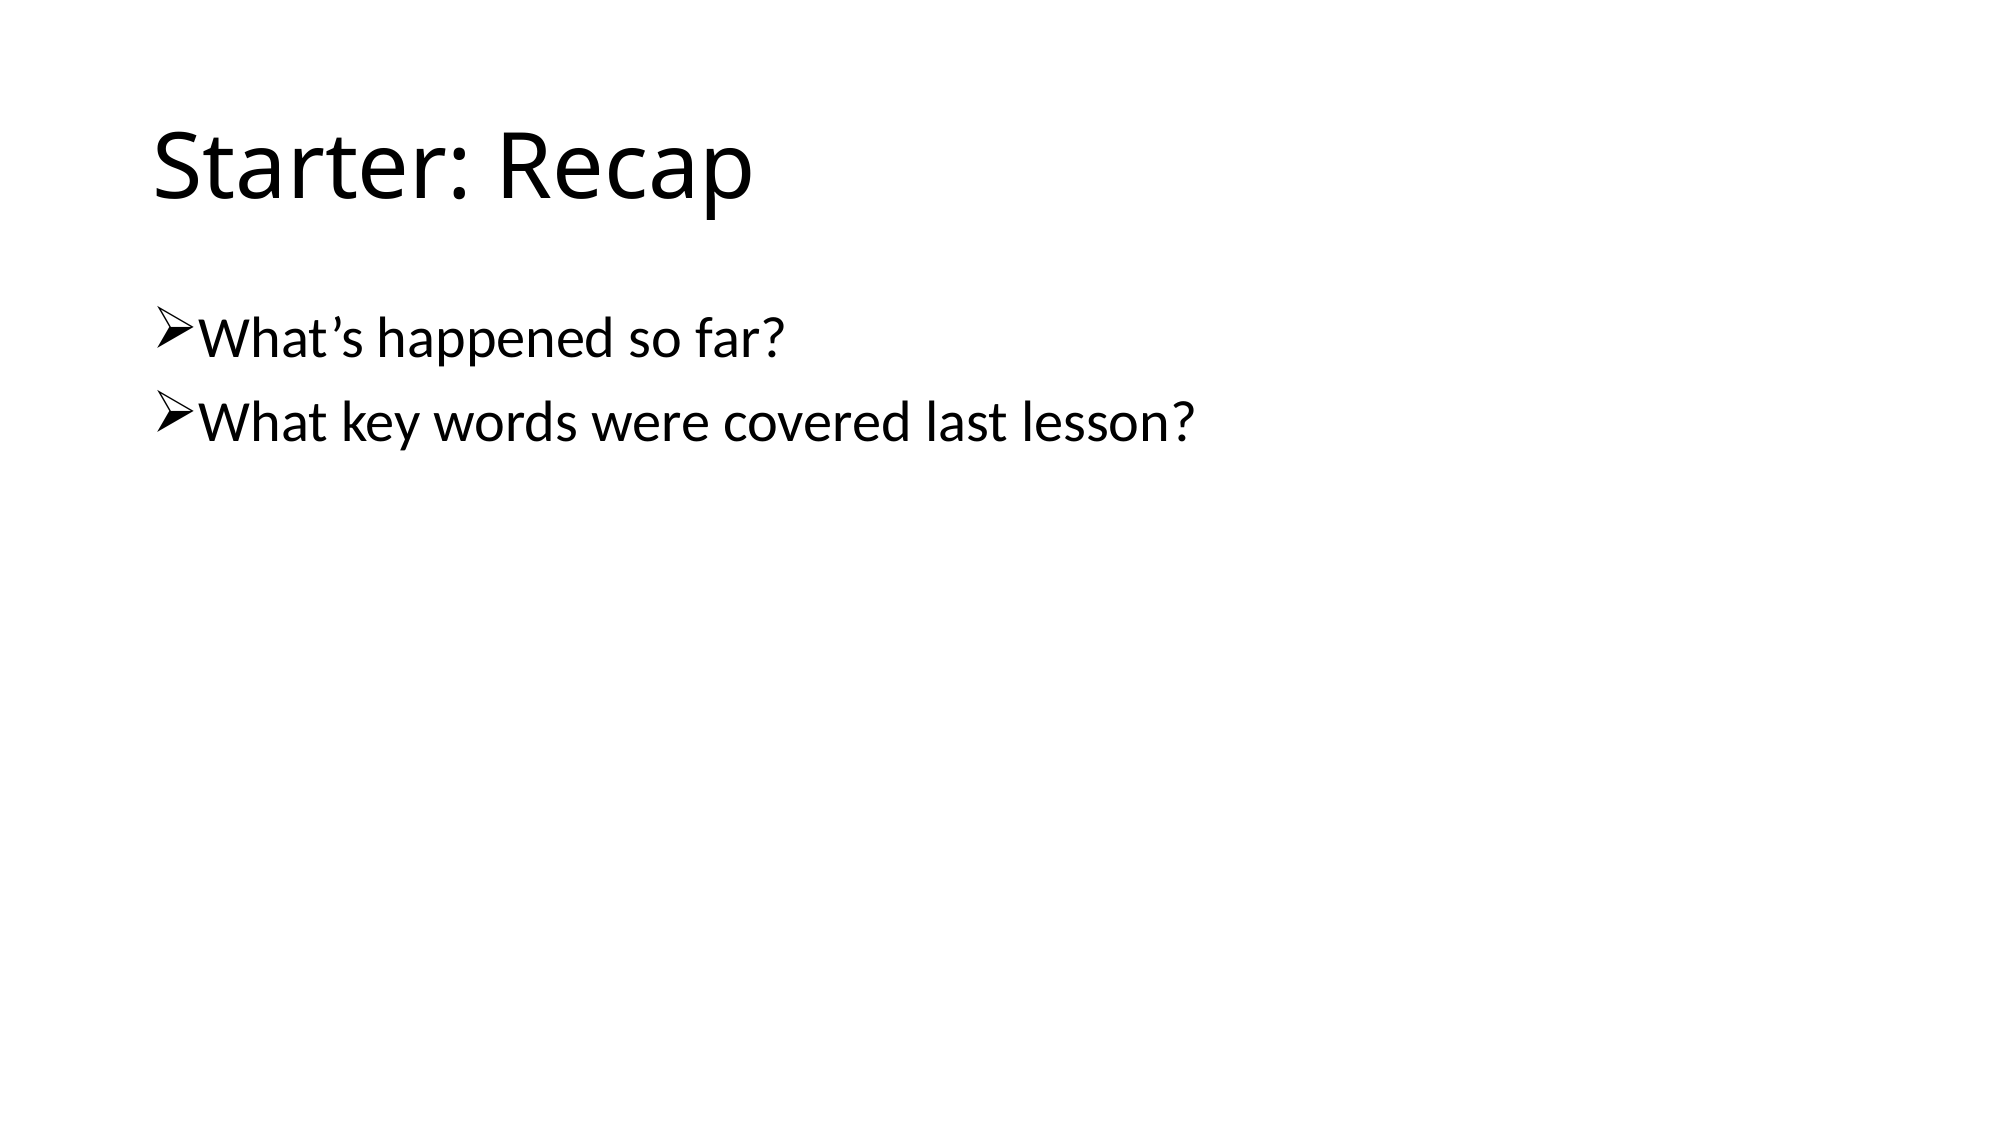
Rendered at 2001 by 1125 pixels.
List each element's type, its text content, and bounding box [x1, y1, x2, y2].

list What’s happened so far? What key words were covered last lesson? [137, 299, 1863, 1014]
title Starter: Recap [137, 59, 1863, 278]
